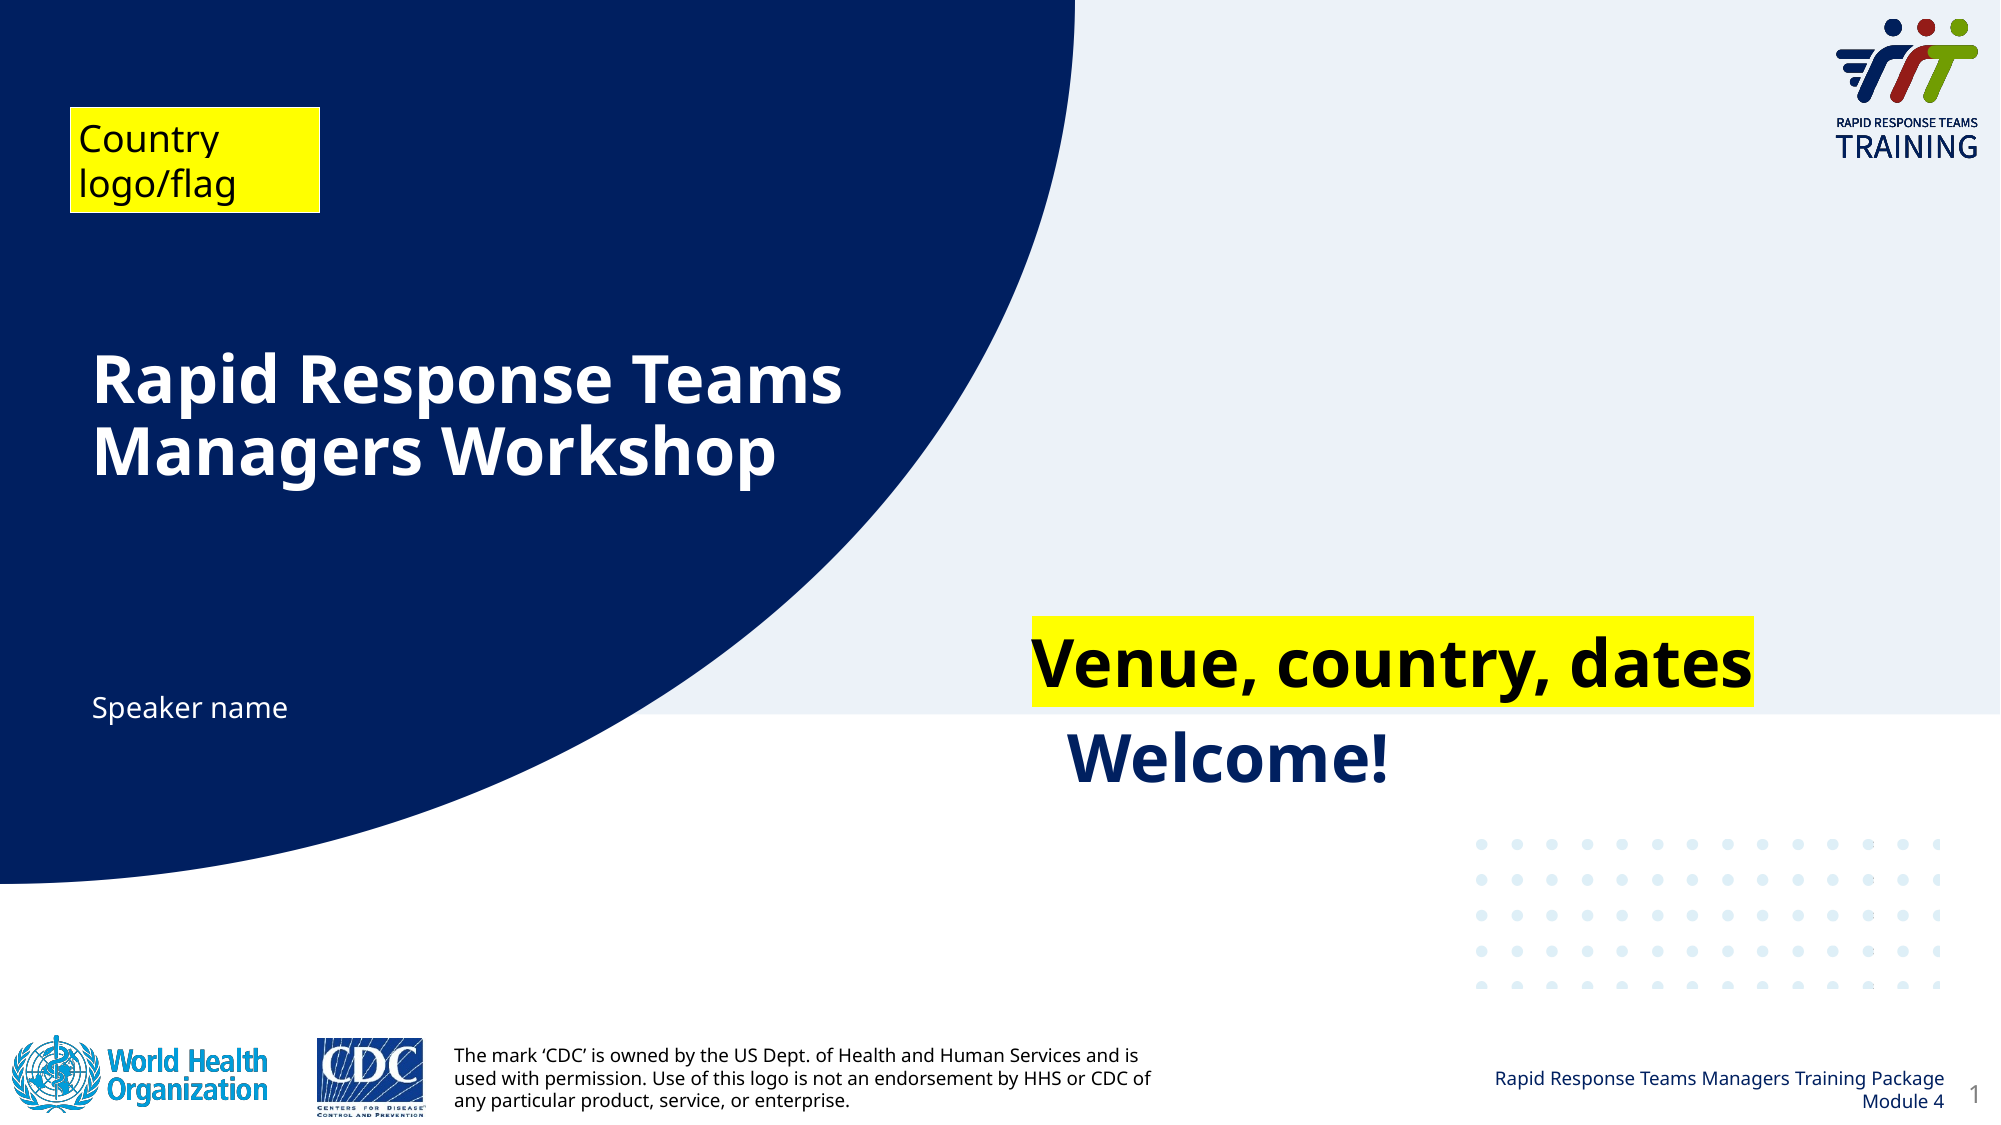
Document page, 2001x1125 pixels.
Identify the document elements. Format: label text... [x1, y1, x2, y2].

title Rapid Response Teams Managers Workshop [83, 259, 894, 657]
picture [317, 1038, 426, 1117]
picture [30, 1083, 37, 1091]
picture [46, 1056, 54, 1062]
picture [12, 1083, 48, 1113]
picture [1835, 19, 1978, 167]
picture [34, 1054, 43, 1078]
picture [24, 1054, 36, 1087]
picture [36, 1088, 78, 1105]
text_box Venue, country, dates [663, 613, 2000, 709]
text_box Speaker name [84, 682, 468, 733]
text_box Welcome! [568, 708, 1890, 804]
picture [1476, 839, 1940, 989]
slide_number 1 [1953, 1070, 1985, 1124]
picture [22, 1062, 26, 1077]
picture [59, 1035, 267, 1113]
picture [50, 1108, 62, 1113]
picture [12, 1035, 54, 1068]
picture [40, 1062, 47, 1070]
picture [0, 0, 1075, 884]
text_box Country logo/flag [70, 107, 320, 213]
picture [71, 1053, 90, 1091]
